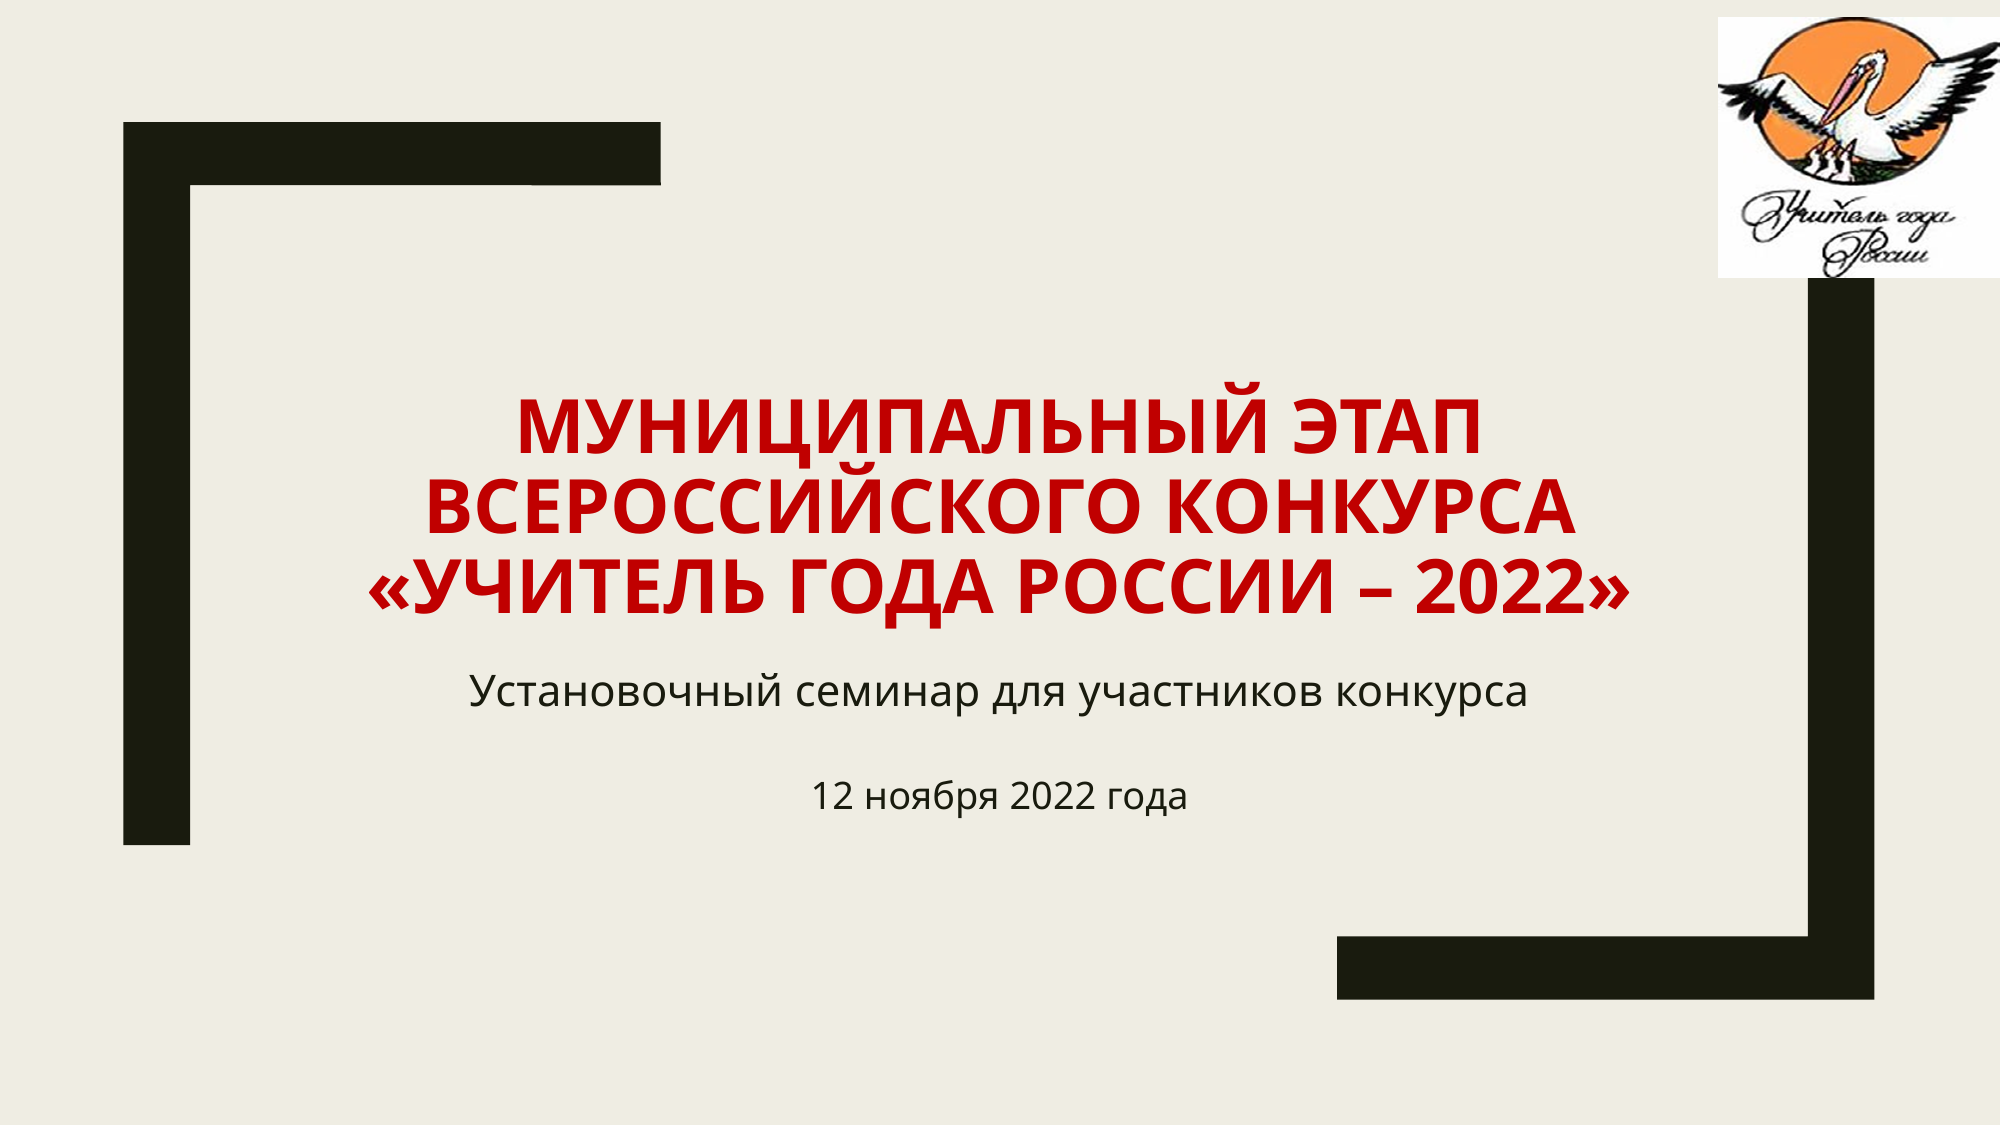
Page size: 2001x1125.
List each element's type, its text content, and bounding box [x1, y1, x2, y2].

subtitle Установочный семинар для участников конкурса 12 ноября 2022 года [439, 649, 1561, 828]
title Муниципальный этап Всероссийского конкурса «Учитель Года России – 2022» [314, 293, 1686, 638]
picture [1718, 17, 2000, 278]
